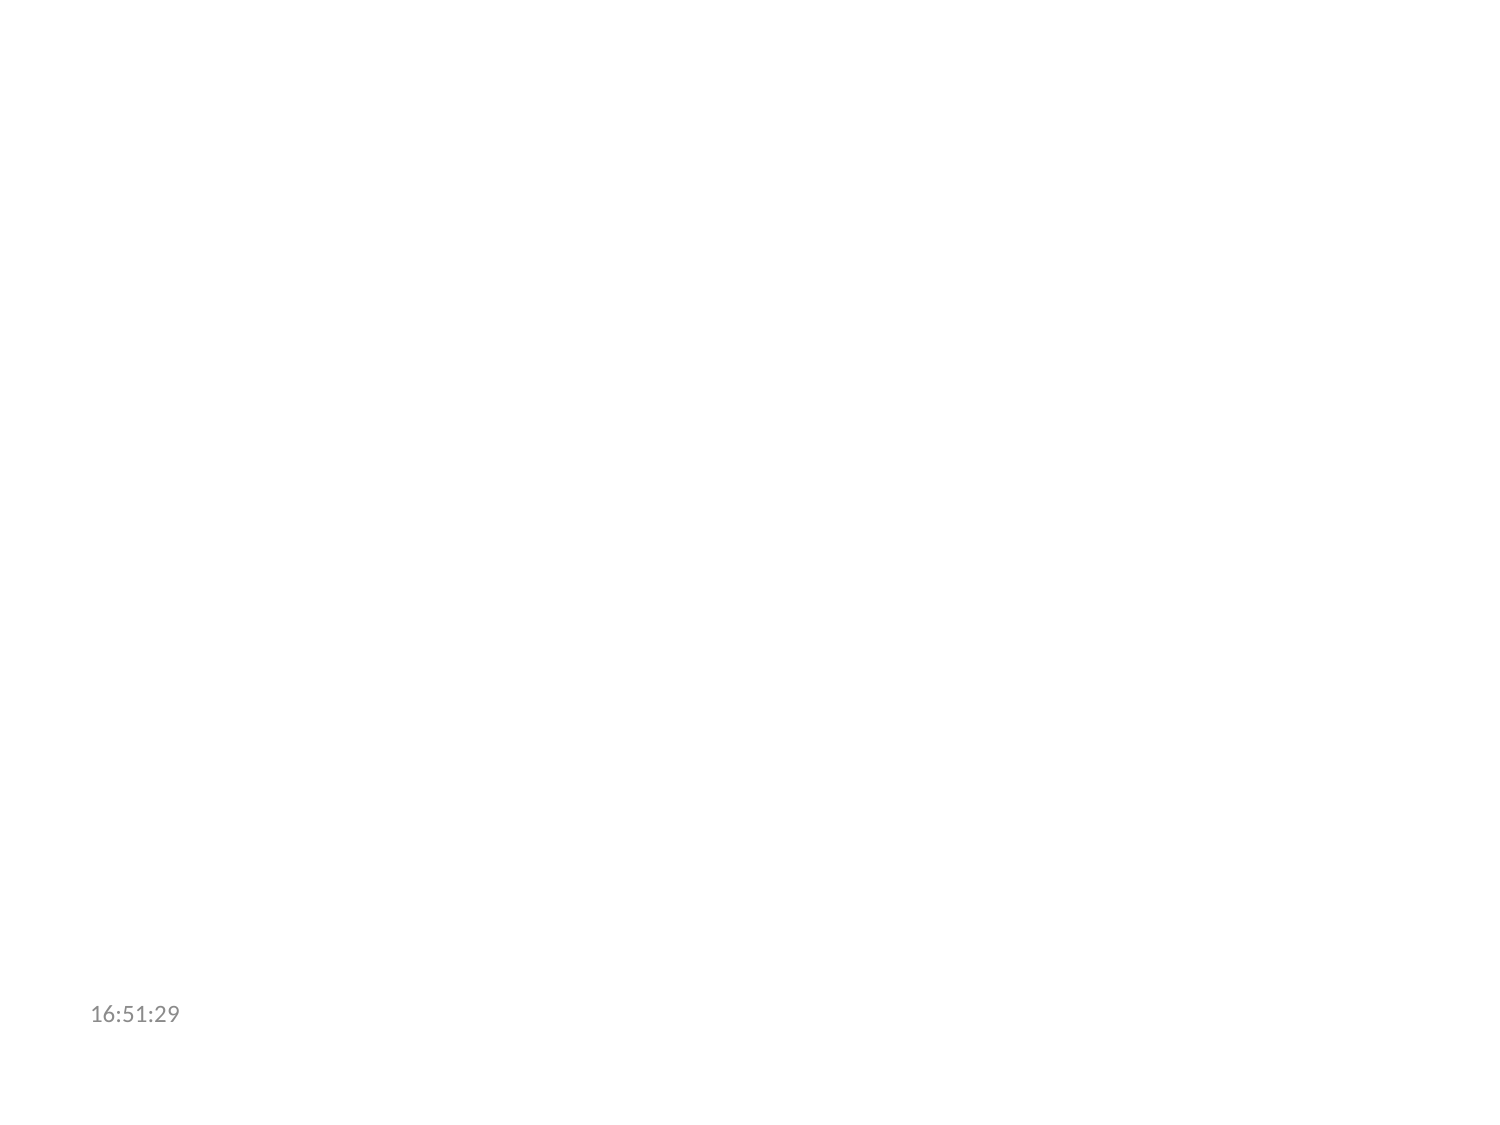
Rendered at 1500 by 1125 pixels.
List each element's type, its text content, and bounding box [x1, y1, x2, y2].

text_box 15:35:09 [75, 982, 425, 1043]
